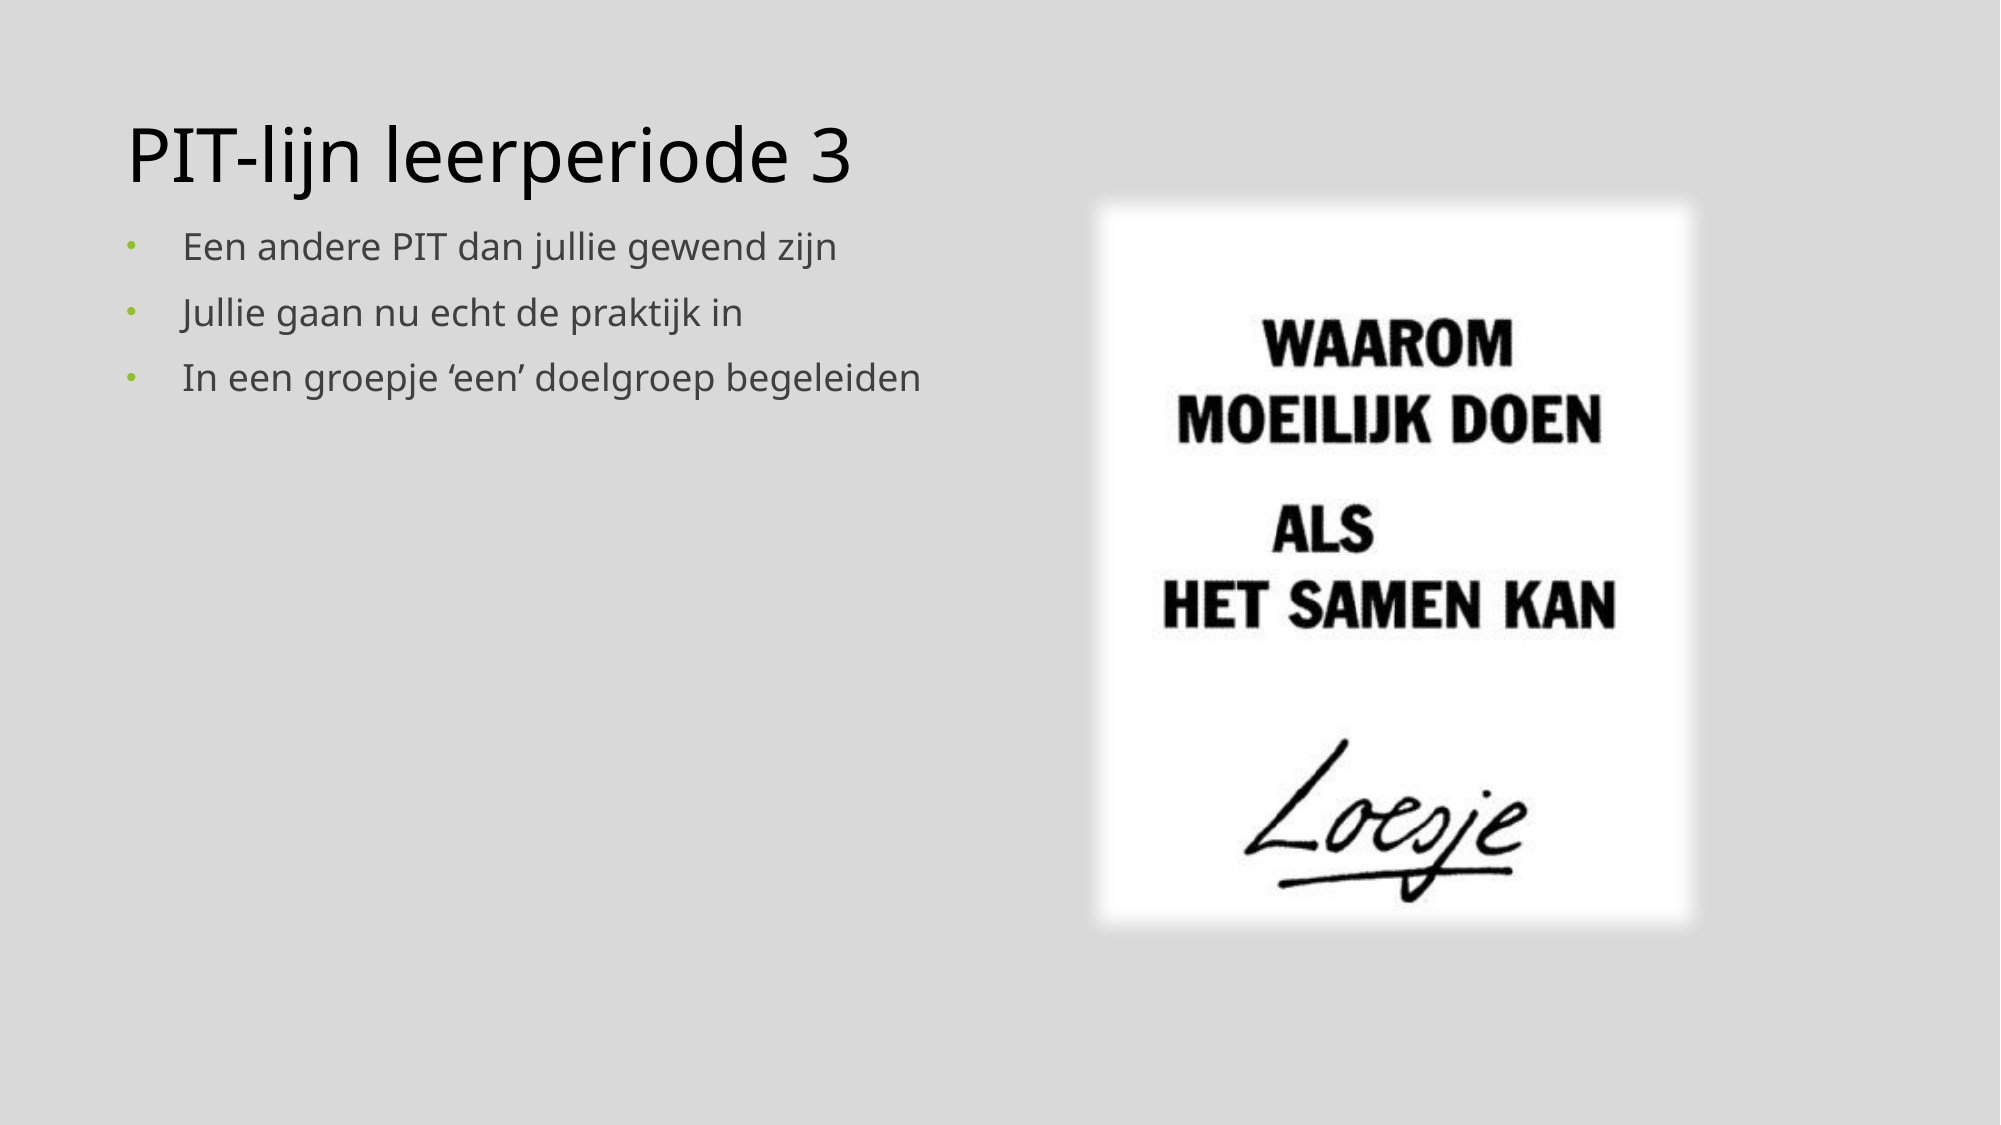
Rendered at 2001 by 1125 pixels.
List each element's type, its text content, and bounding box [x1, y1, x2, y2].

list Een andere PIT dan jullie gewend zijn Jullie gaan nu echt de praktijk in In een groepje ‘een’ doelgroep begeleiden [111, 215, 1074, 852]
title PIT-lijn leerperiode 3 [111, 99, 1522, 215]
picture [1079, 185, 1710, 942]
